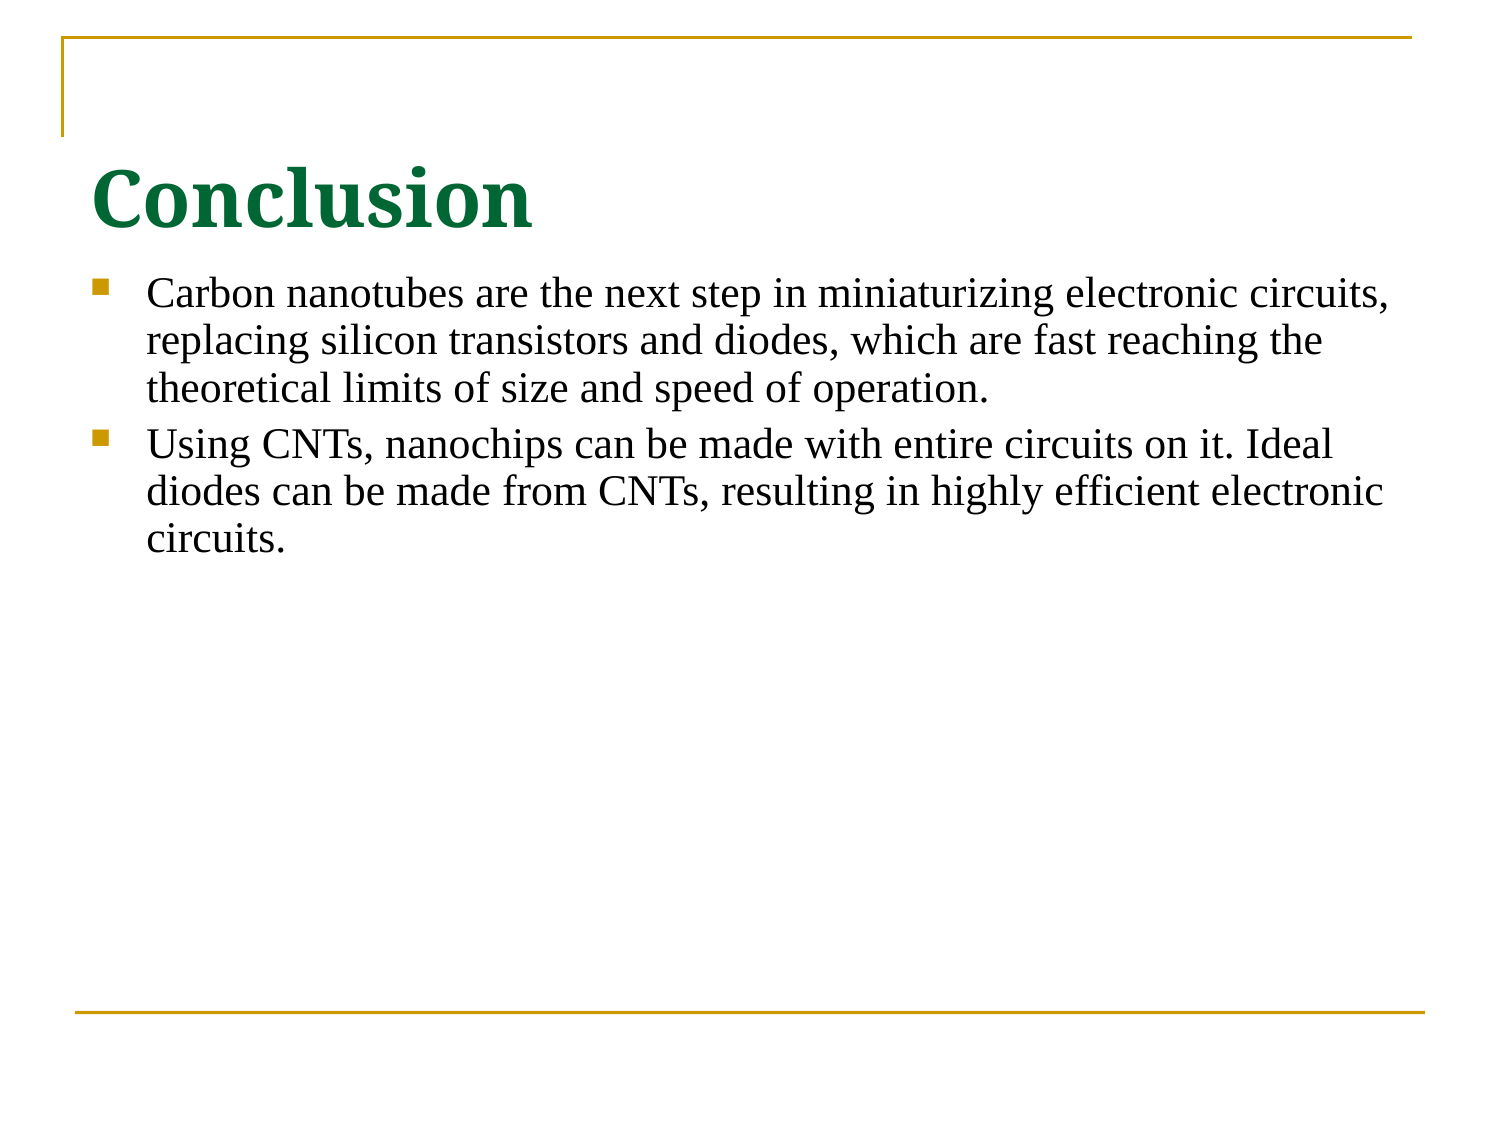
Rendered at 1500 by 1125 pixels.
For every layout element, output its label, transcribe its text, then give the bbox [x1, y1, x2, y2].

title Conclusion [74, 45, 1426, 233]
list Carbon nanotubes are the next step in miniaturizing electronic circuits, replacing silicon transistors and diodes, which are fast reaching the theoretical limits of size and speed of operation. Using CNTs, nanochips can be made with entire circuits on it. Ideal diodes can be made from CNTs, resulting in highly efficient electronic circuits. [74, 262, 1426, 1006]
